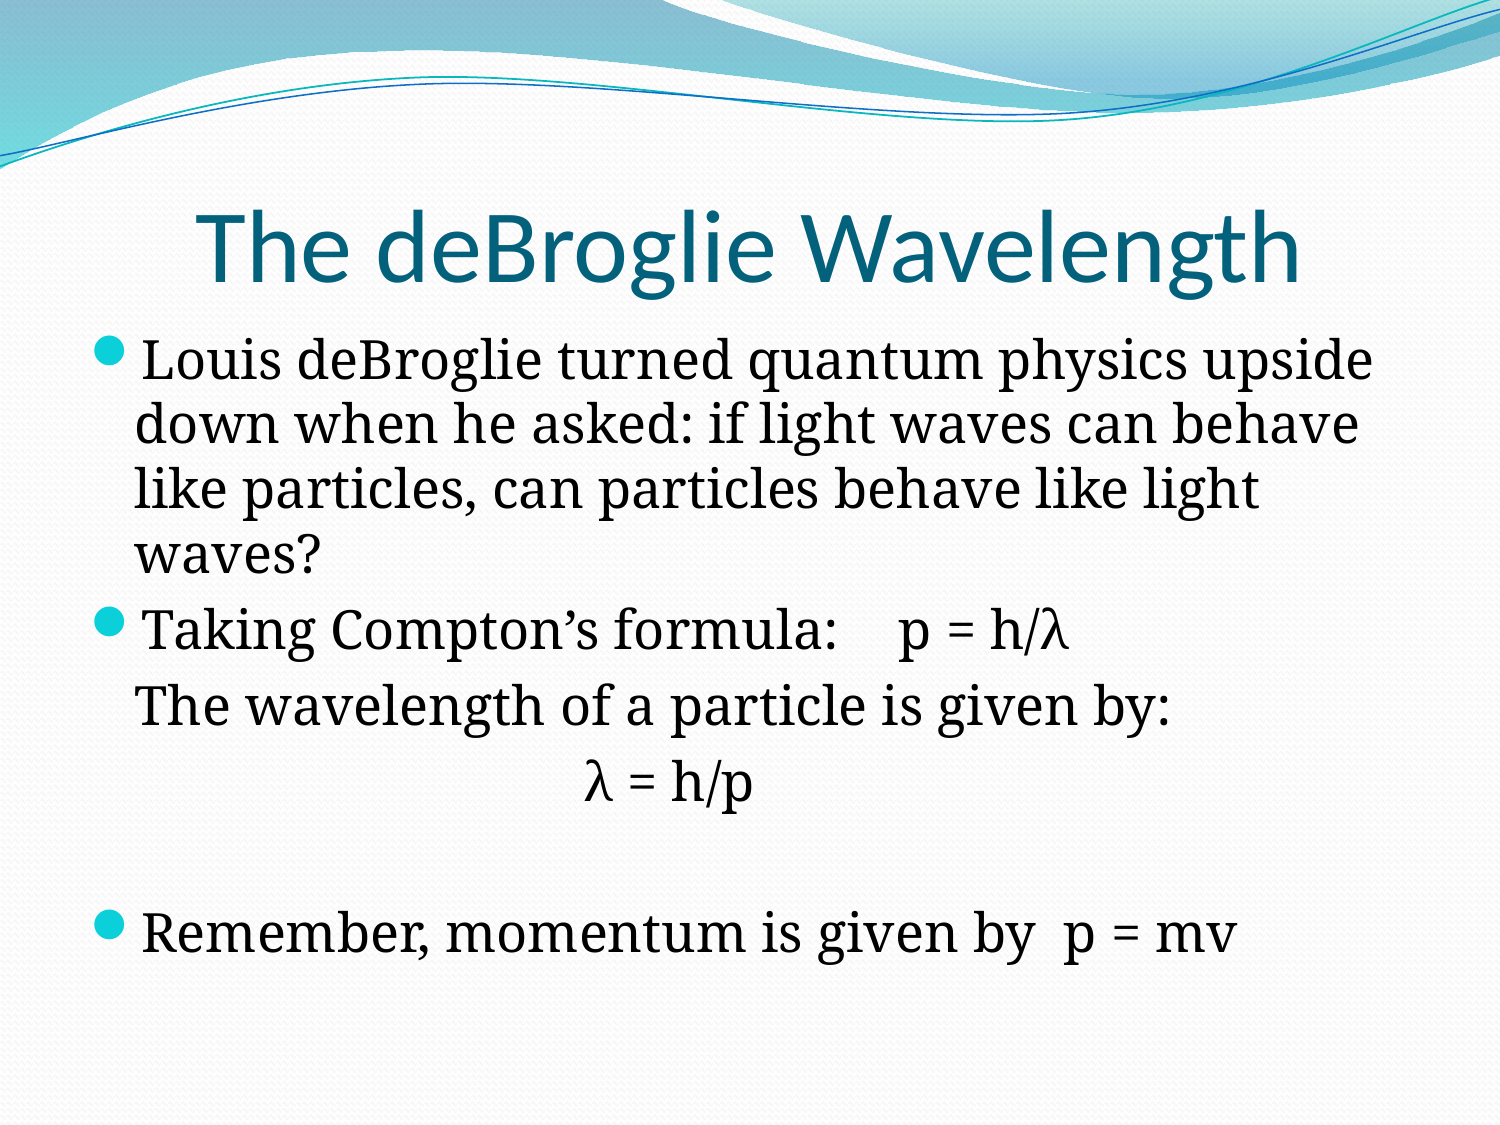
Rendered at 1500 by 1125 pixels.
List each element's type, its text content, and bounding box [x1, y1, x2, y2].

title The deBroglie Wavelength [74, 115, 1426, 304]
list Louis deBroglie turned quantum physics upside down when he asked: if light waves can behave like particles, can particles behave like light waves? Taking Compton’s formula: p = h/λ The wavelength of a particle is given by: λ = h/p Remember, momentum is given by p = mv [74, 317, 1426, 1038]
